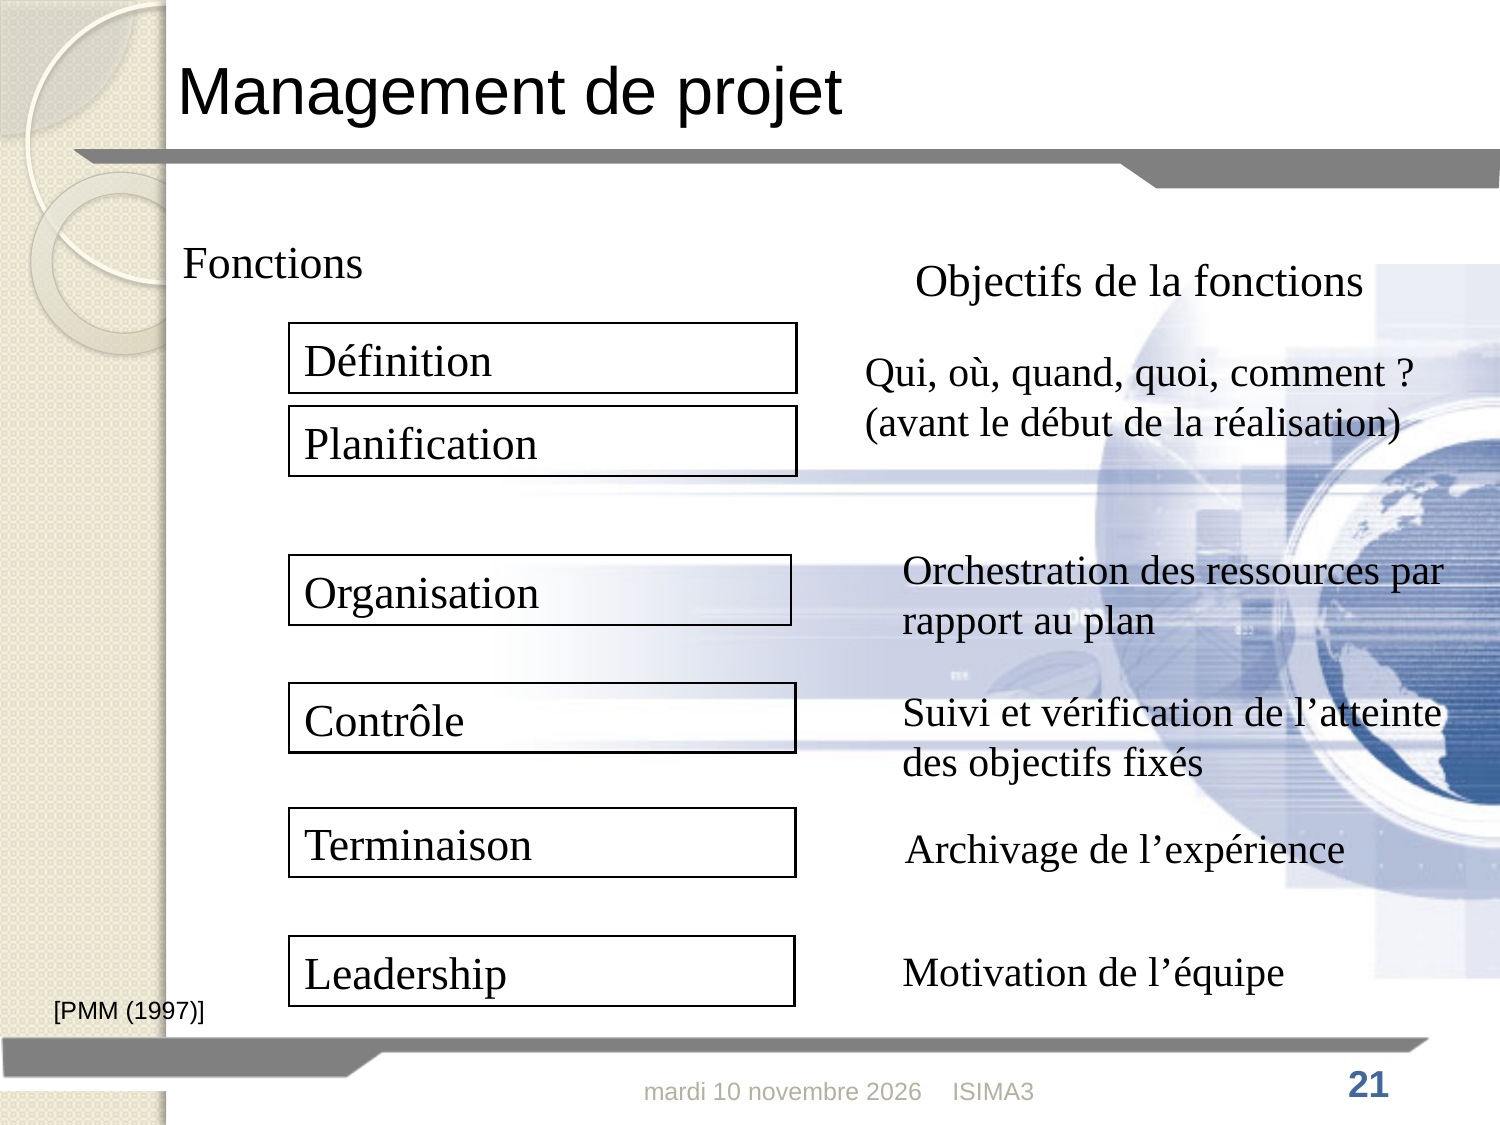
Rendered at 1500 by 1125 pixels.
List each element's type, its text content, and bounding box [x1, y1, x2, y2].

picture [318, 264, 1500, 1025]
text_box Management de projet [162, 37, 1500, 138]
text_box Fonctions [167, 224, 379, 295]
text_box Terminaison [289, 807, 796, 878]
picture [1413, 1037, 1433, 1091]
text_box Leadership [289, 936, 795, 1006]
text_box Qui, où, quand, quoi, comment ? (avant le début de la réalisation) [849, 337, 1445, 453]
slide_number jeudi 4 février 2010 [587, 1034, 937, 1113]
text_box Organisation [289, 555, 792, 625]
text_box [PMM (1997)] [38, 987, 221, 1033]
footer ISIMA3 [937, 1034, 1413, 1113]
text_box Définition [289, 323, 797, 393]
text_box Orchestration des ressources par rapport au plan [887, 535, 1463, 651]
text_box Objectifs de la fonctions [900, 243, 1380, 314]
text_box Archivage de l’expérience [889, 814, 1466, 879]
text_box Contrôle [289, 682, 796, 753]
text_box Motivation de l’équipe [887, 936, 1463, 1002]
text_box Suivi et vérification de l’atteinte des objectifs fixés [887, 677, 1463, 793]
picture [0, 1037, 587, 1091]
text_box Planification [289, 406, 797, 476]
